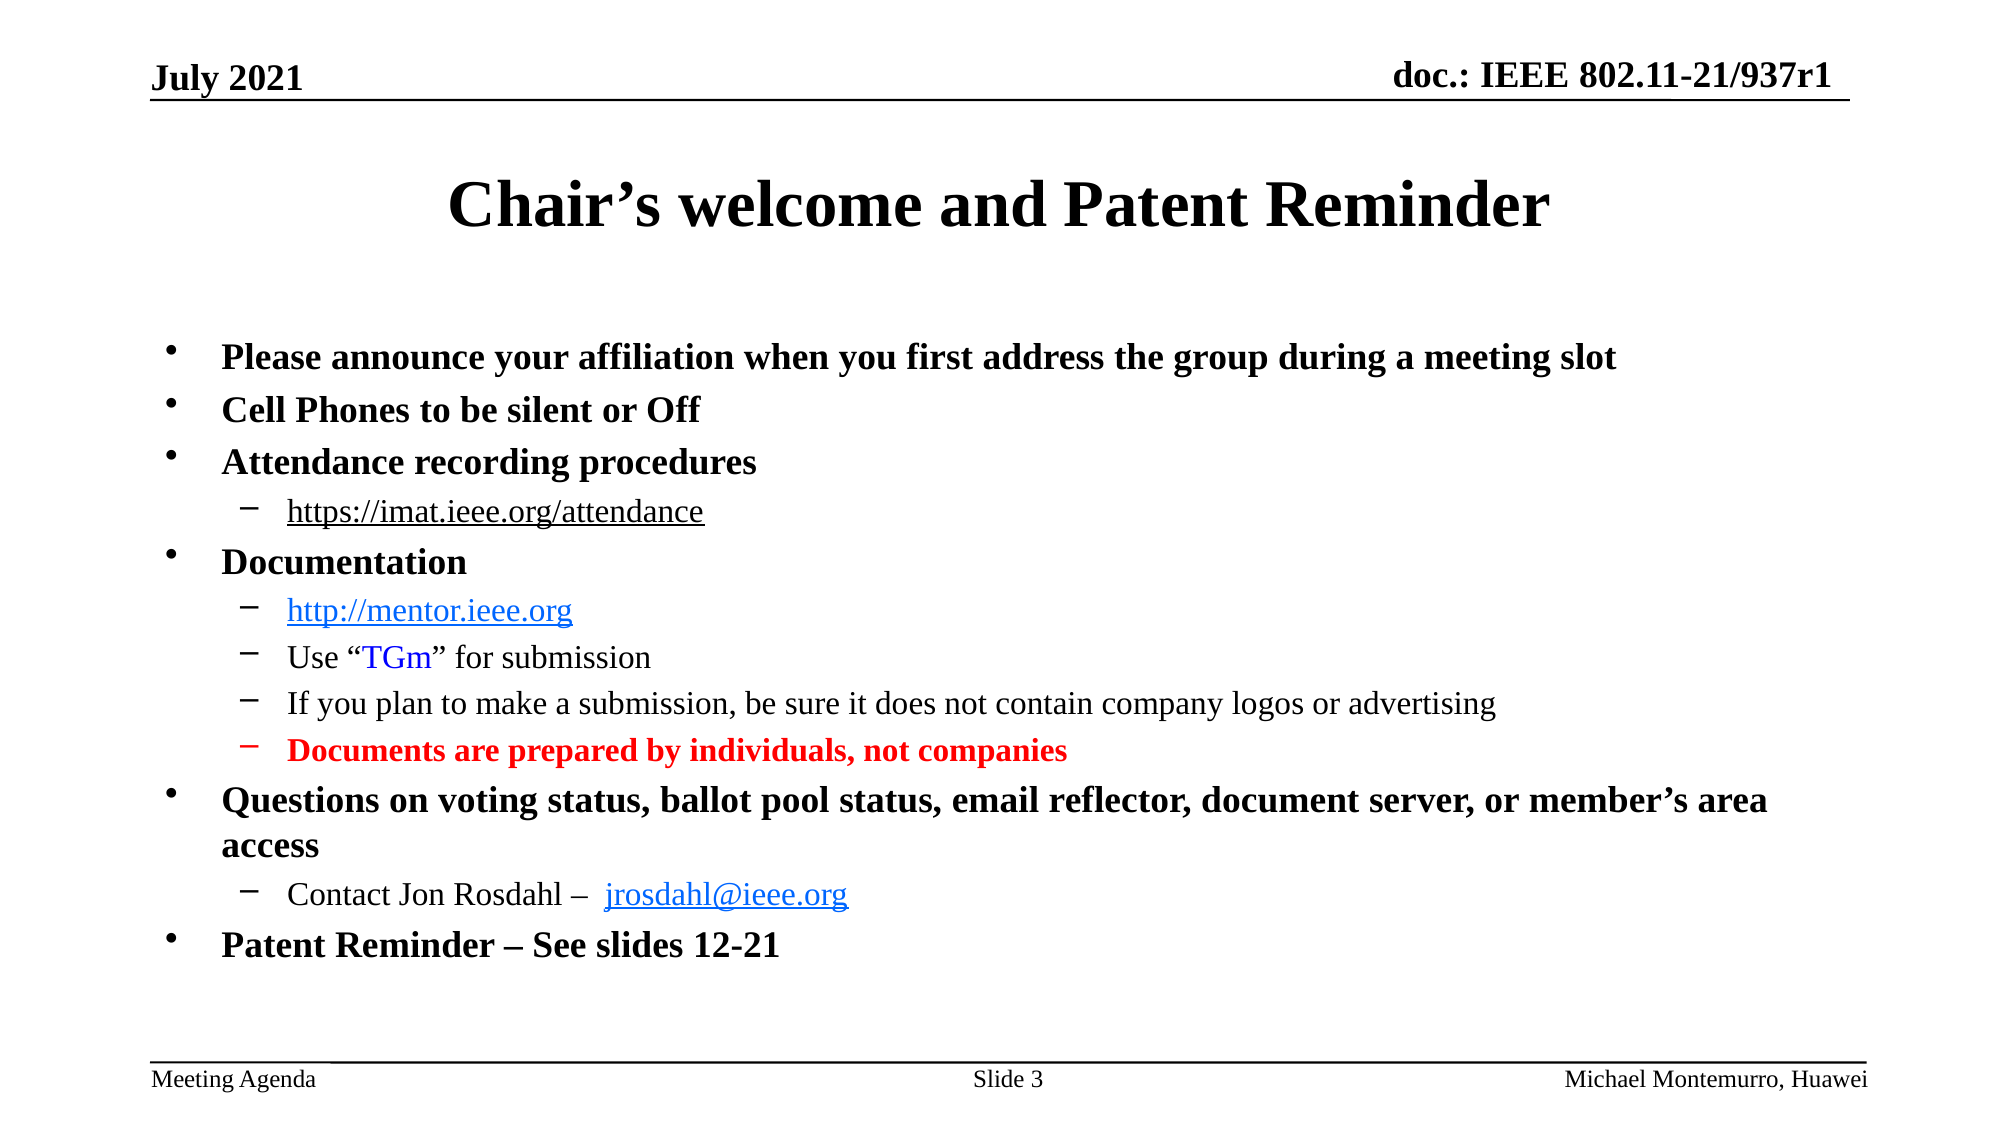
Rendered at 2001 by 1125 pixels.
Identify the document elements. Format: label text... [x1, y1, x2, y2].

footer Michael Montemurro, Huawei [1266, 1061, 1869, 1093]
slide_number Slide 3 [964, 1061, 1053, 1093]
list Please announce your affiliation when you first address the group during a meeting slot Cell Phones to be silent or Off Attendance recording procedures https://imat.ieee.org/attendance Documentation http://mentor.ieee.org Use “TGm” for submission If you plan to make a submission, be sure it does not contain company logos or advertising Documents are prepared by individuals, not companies Questions on voting status, ballot pool status, email reflector, document server, or member’s area access Contact Jon Rosdahl – jrosdahl@ieee.org Patent Reminder – See slides 12-21 [150, 324, 1850, 1000]
title Chair’s welcome and Patent Reminder [150, 112, 1850, 288]
